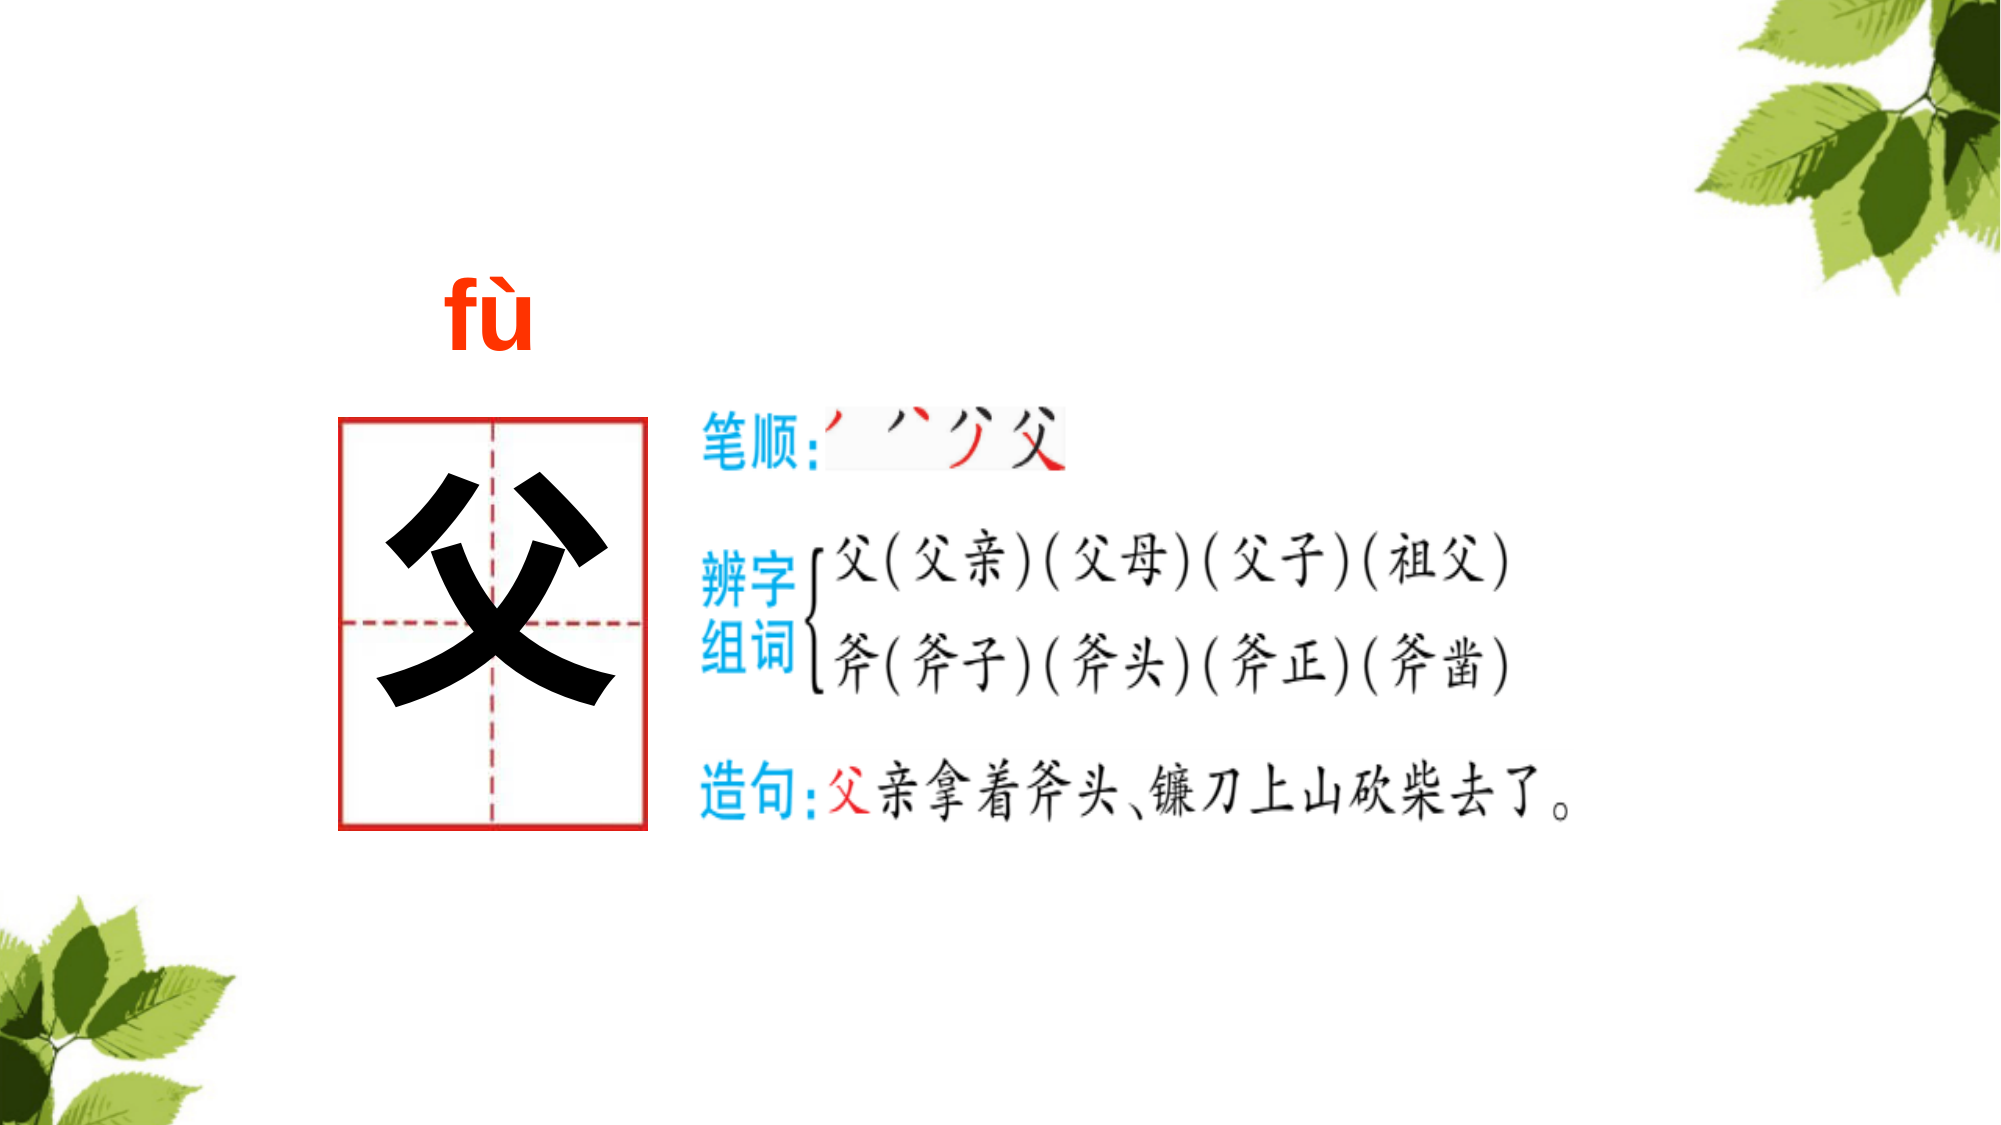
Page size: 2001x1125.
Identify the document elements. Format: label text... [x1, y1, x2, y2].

picture [0, 890, 242, 1125]
picture [697, 748, 1574, 831]
picture [1687, 0, 2001, 303]
picture [697, 399, 1075, 488]
text_box fù [428, 243, 553, 378]
picture [697, 525, 1518, 703]
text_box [337, 417, 648, 831]
